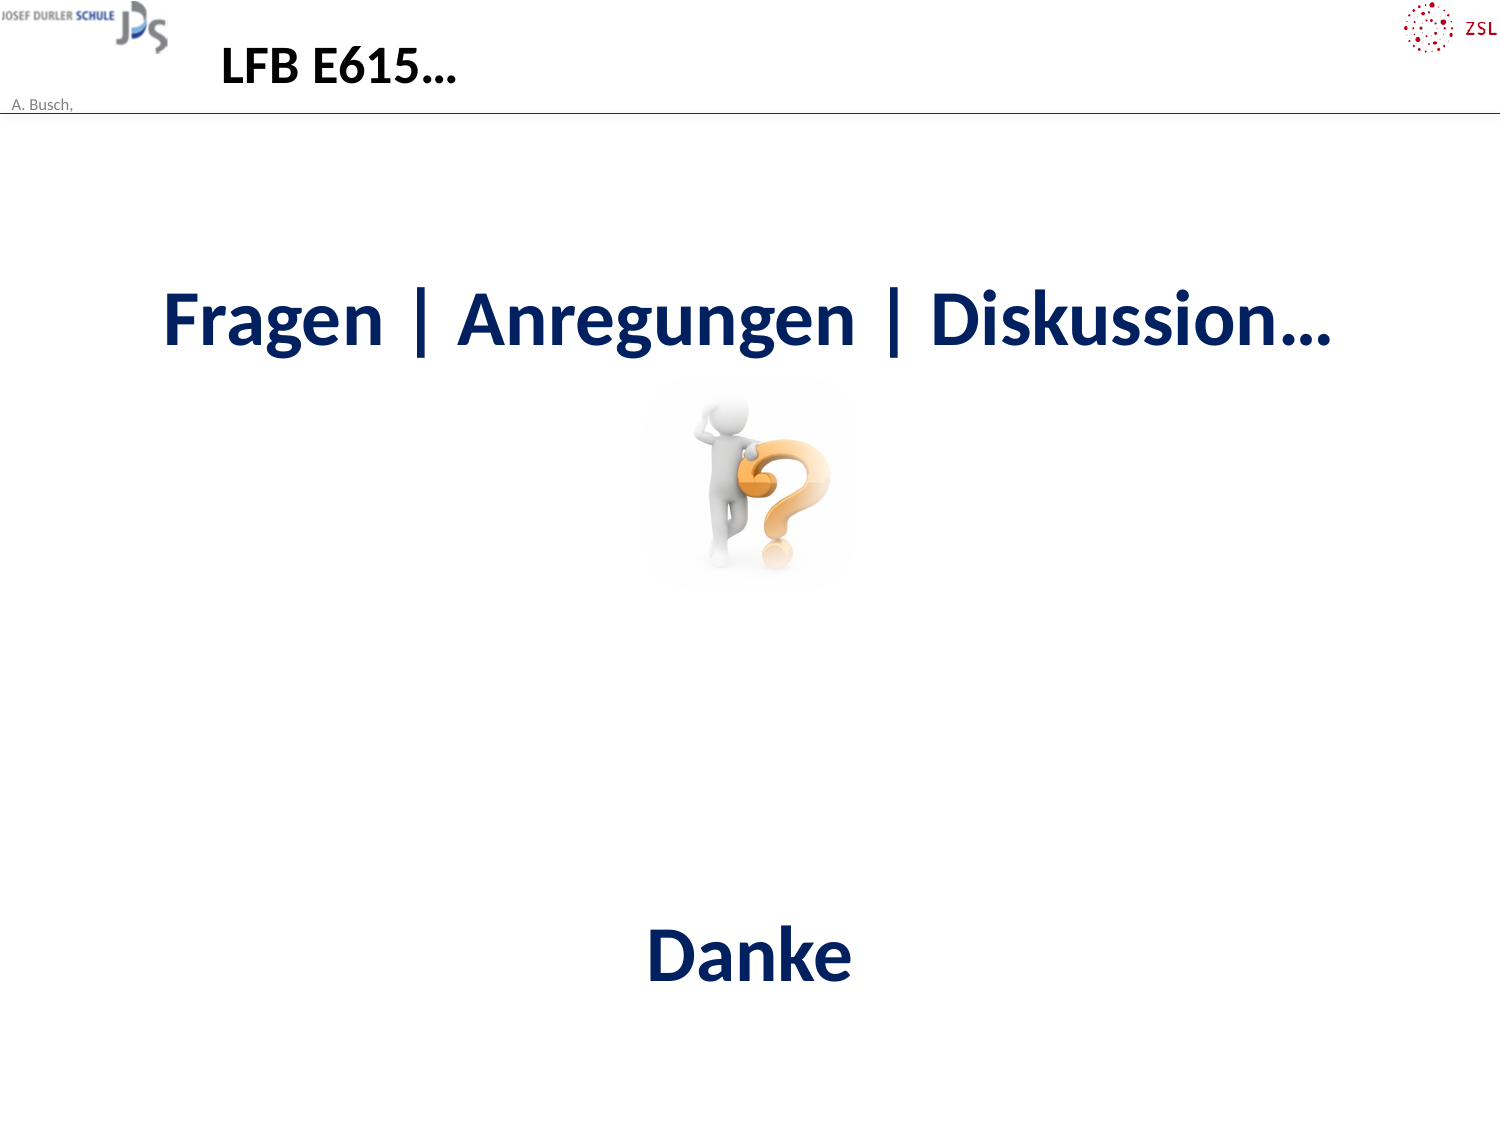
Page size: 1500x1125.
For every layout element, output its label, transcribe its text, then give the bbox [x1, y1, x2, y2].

text_box Fragen | Anregungen | Diskussion… [148, 258, 1351, 369]
picture [1402, 1, 1498, 54]
text_box Danke [631, 895, 869, 1005]
picture [637, 369, 863, 598]
picture [2, 1, 168, 54]
text_box LFB E615… [206, 22, 475, 102]
